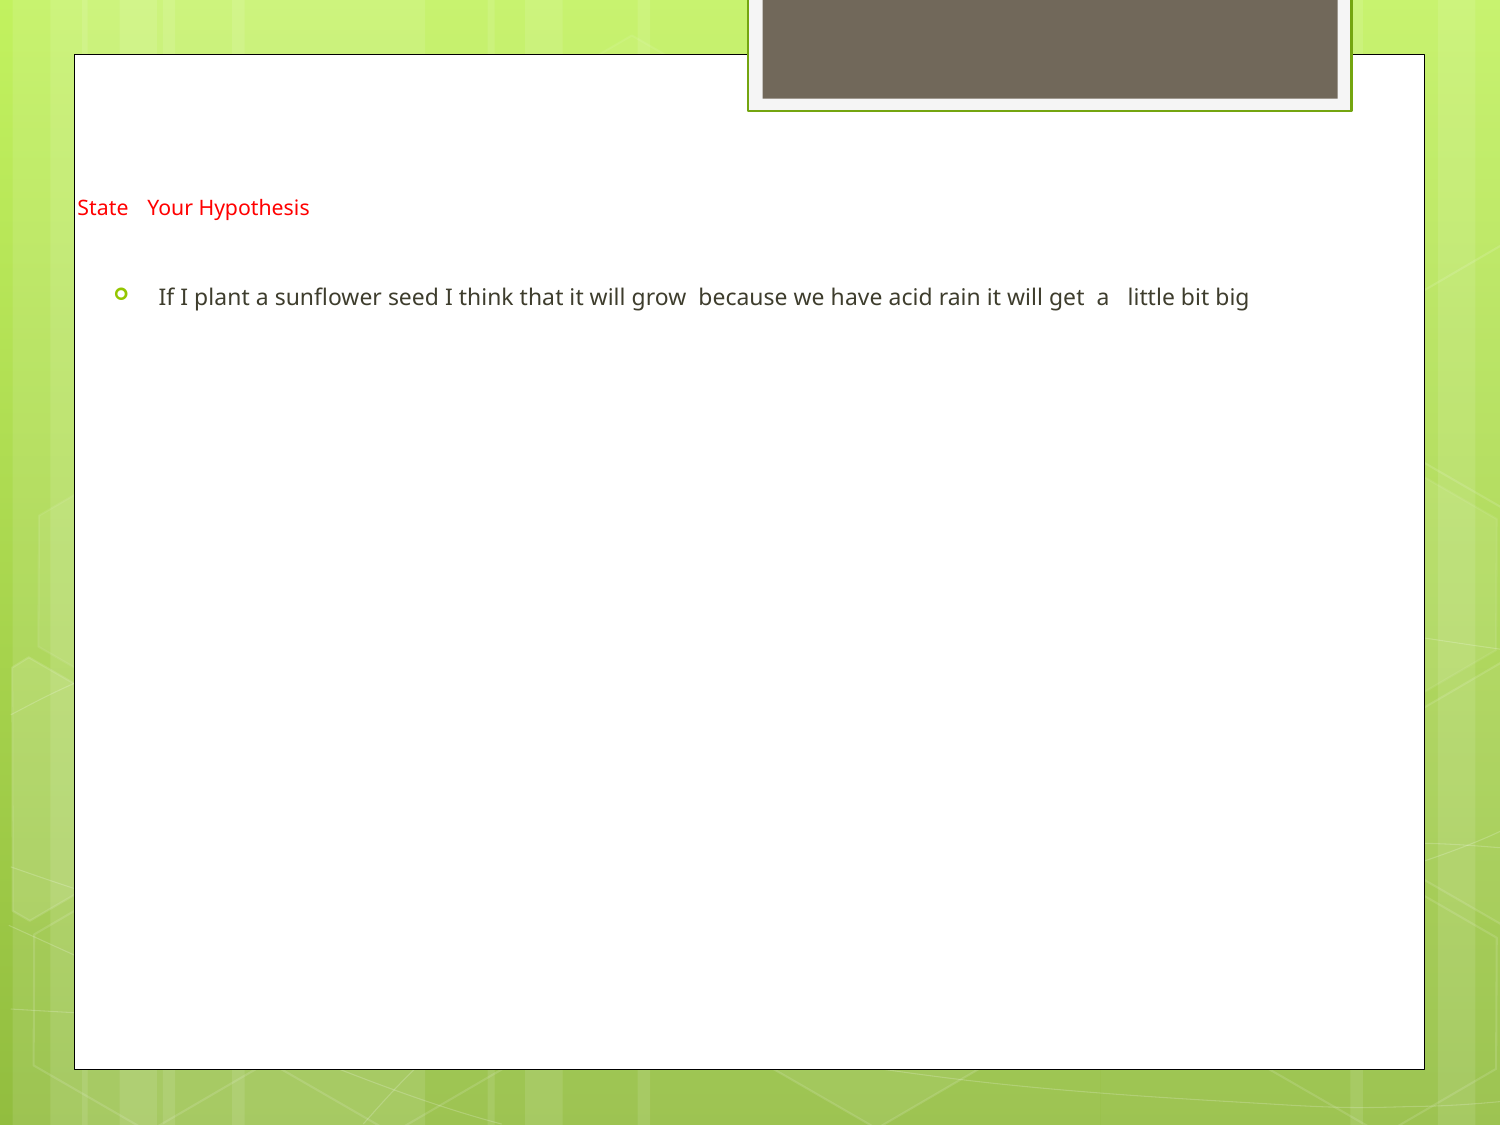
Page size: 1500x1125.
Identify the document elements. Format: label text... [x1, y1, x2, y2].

title State Your Hypothesis [62, 137, 888, 238]
list If I plant a sunflower seed I think that it will grow because we have acid rain it will get a little bit big [87, 275, 1283, 957]
